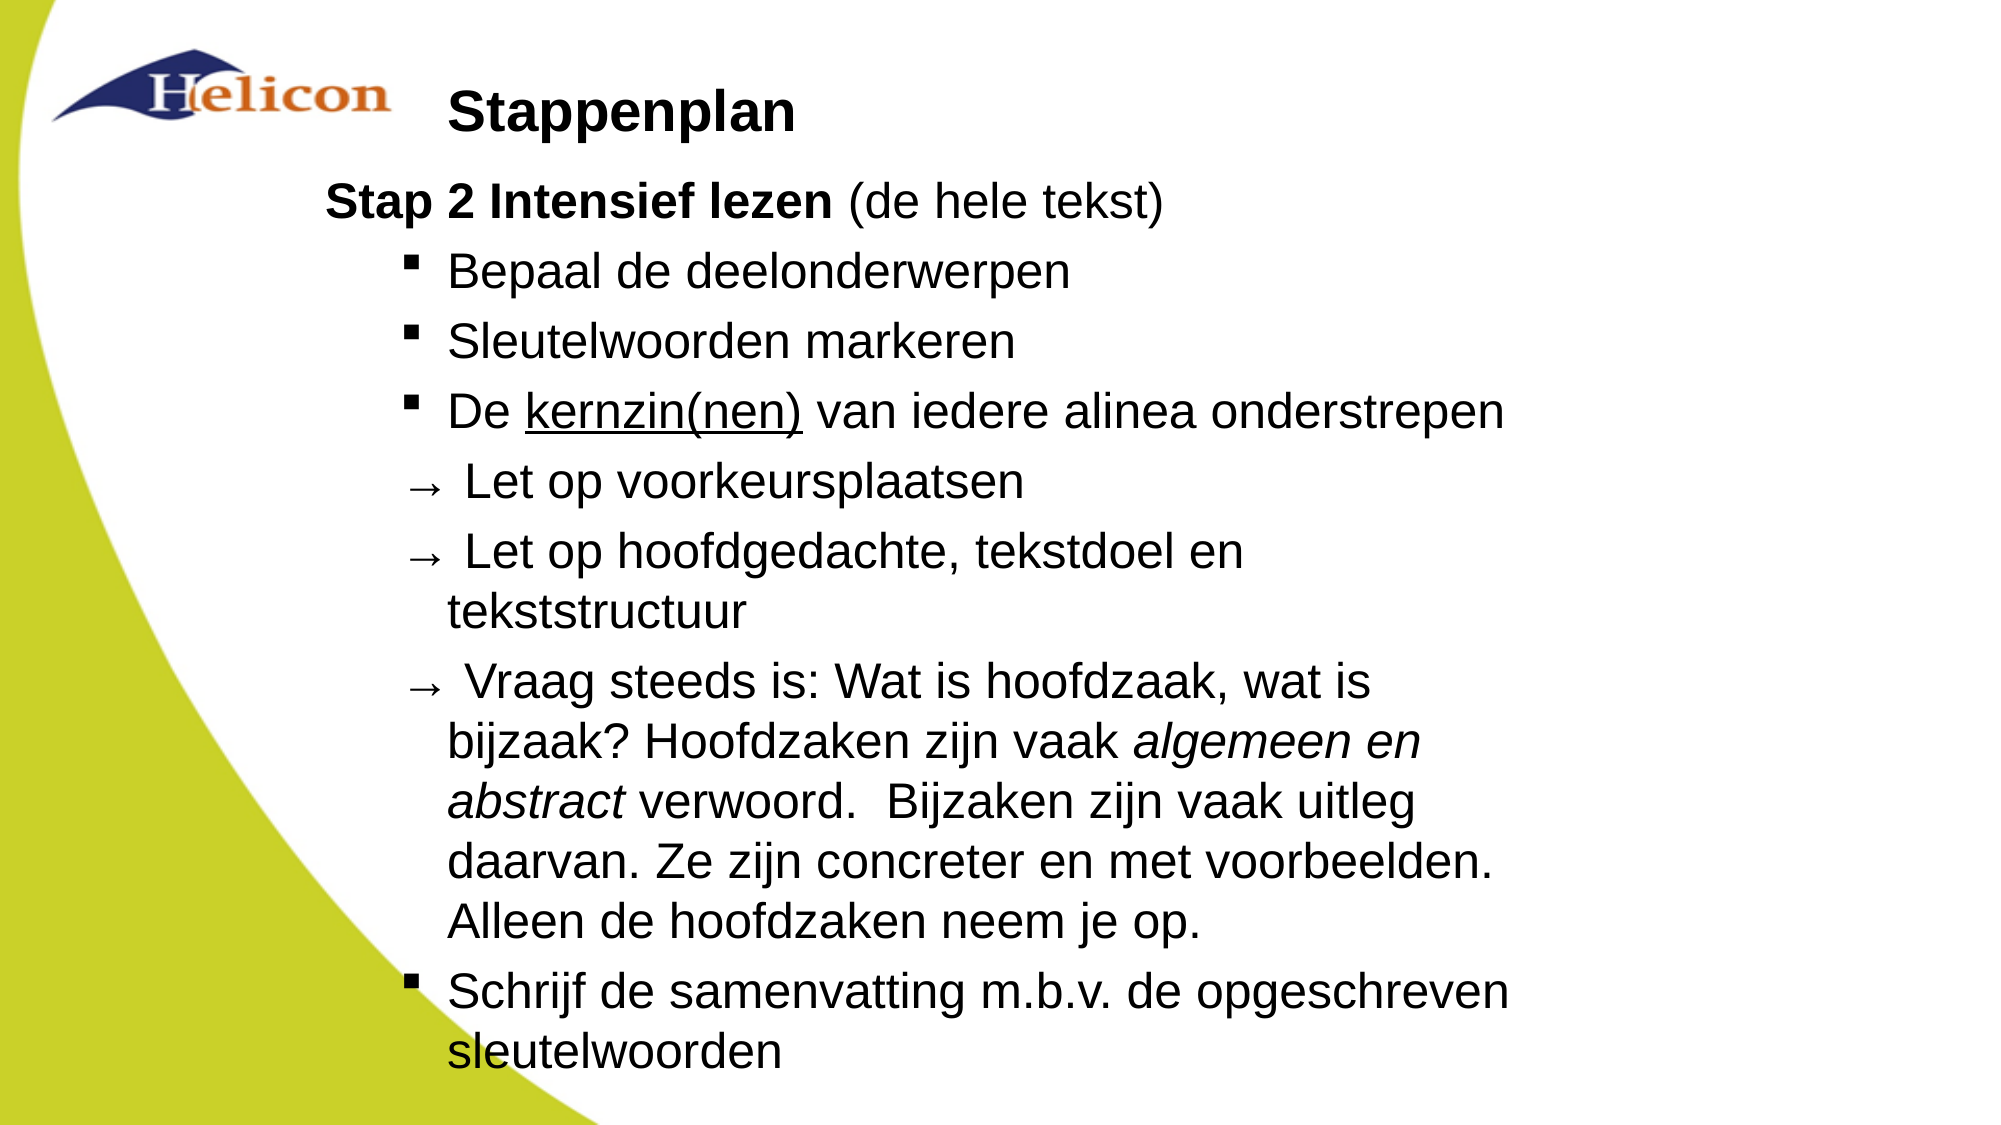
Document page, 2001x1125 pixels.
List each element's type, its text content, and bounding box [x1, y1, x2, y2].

list Stap 2 Intensief lezen (de hele tekst) Bepaal de deelonderwerpen Sleutelwoorden markeren De kernzin(nen) van iedere alinea onderstrepen → Let op voorkeursplaatsen → Let op hoofdgedachte, tekstdoel en tekststructuur → Vraag steeds is: Wat is hoofdzaak, wat is bijzaak? Hoofdzaken zijn vaak algemeen en abstract verwoord. Bijzaken zijn vaak uitleg daarvan. Ze zijn concreter en met voorbeelden. Alleen de hoofdzaken neem je op. Schrijf de samenvatting m.b.v. de opgeschreven sleutelwoorden [310, 160, 1551, 1091]
picture [0, 0, 2000, 1125]
title Stappenplan [432, 54, 1887, 161]
